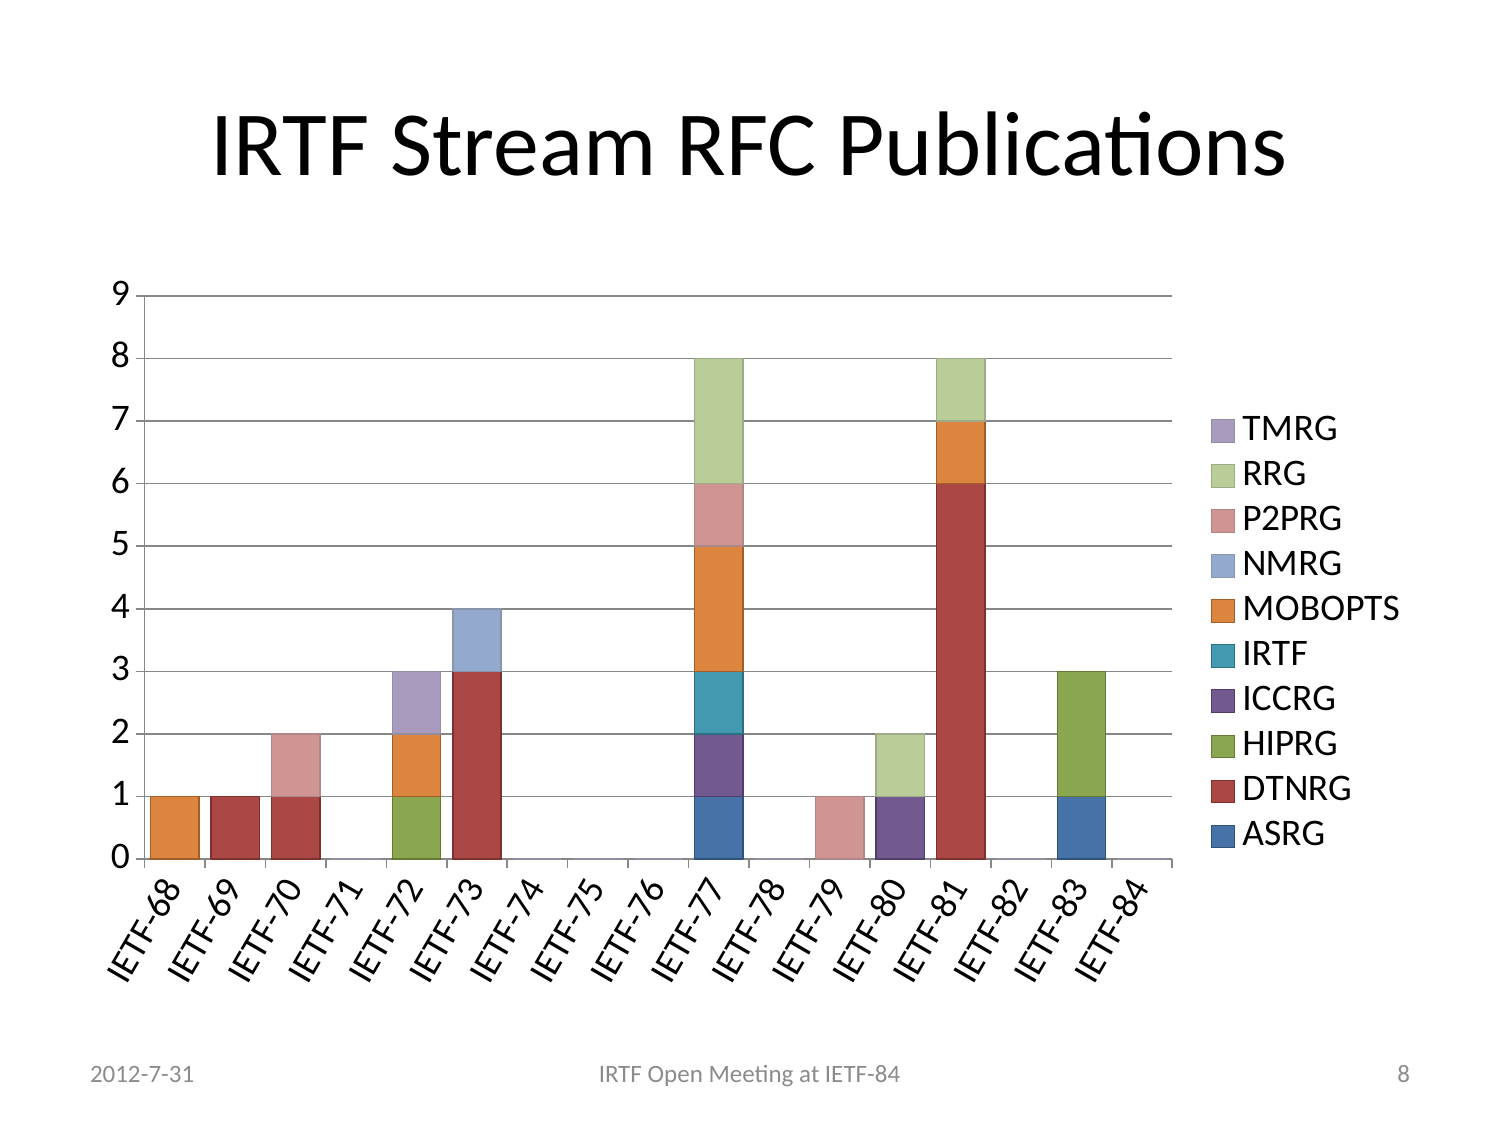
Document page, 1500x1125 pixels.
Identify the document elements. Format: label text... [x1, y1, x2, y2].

title IRTF Stream RFC Publications [75, 45, 1425, 233]
chart [74, 262, 1426, 1006]
footer IRTF Open Meeting at IETF-84 [512, 1042, 988, 1103]
slide_number 8 [1074, 1042, 1425, 1103]
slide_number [75, 1042, 425, 1103]
